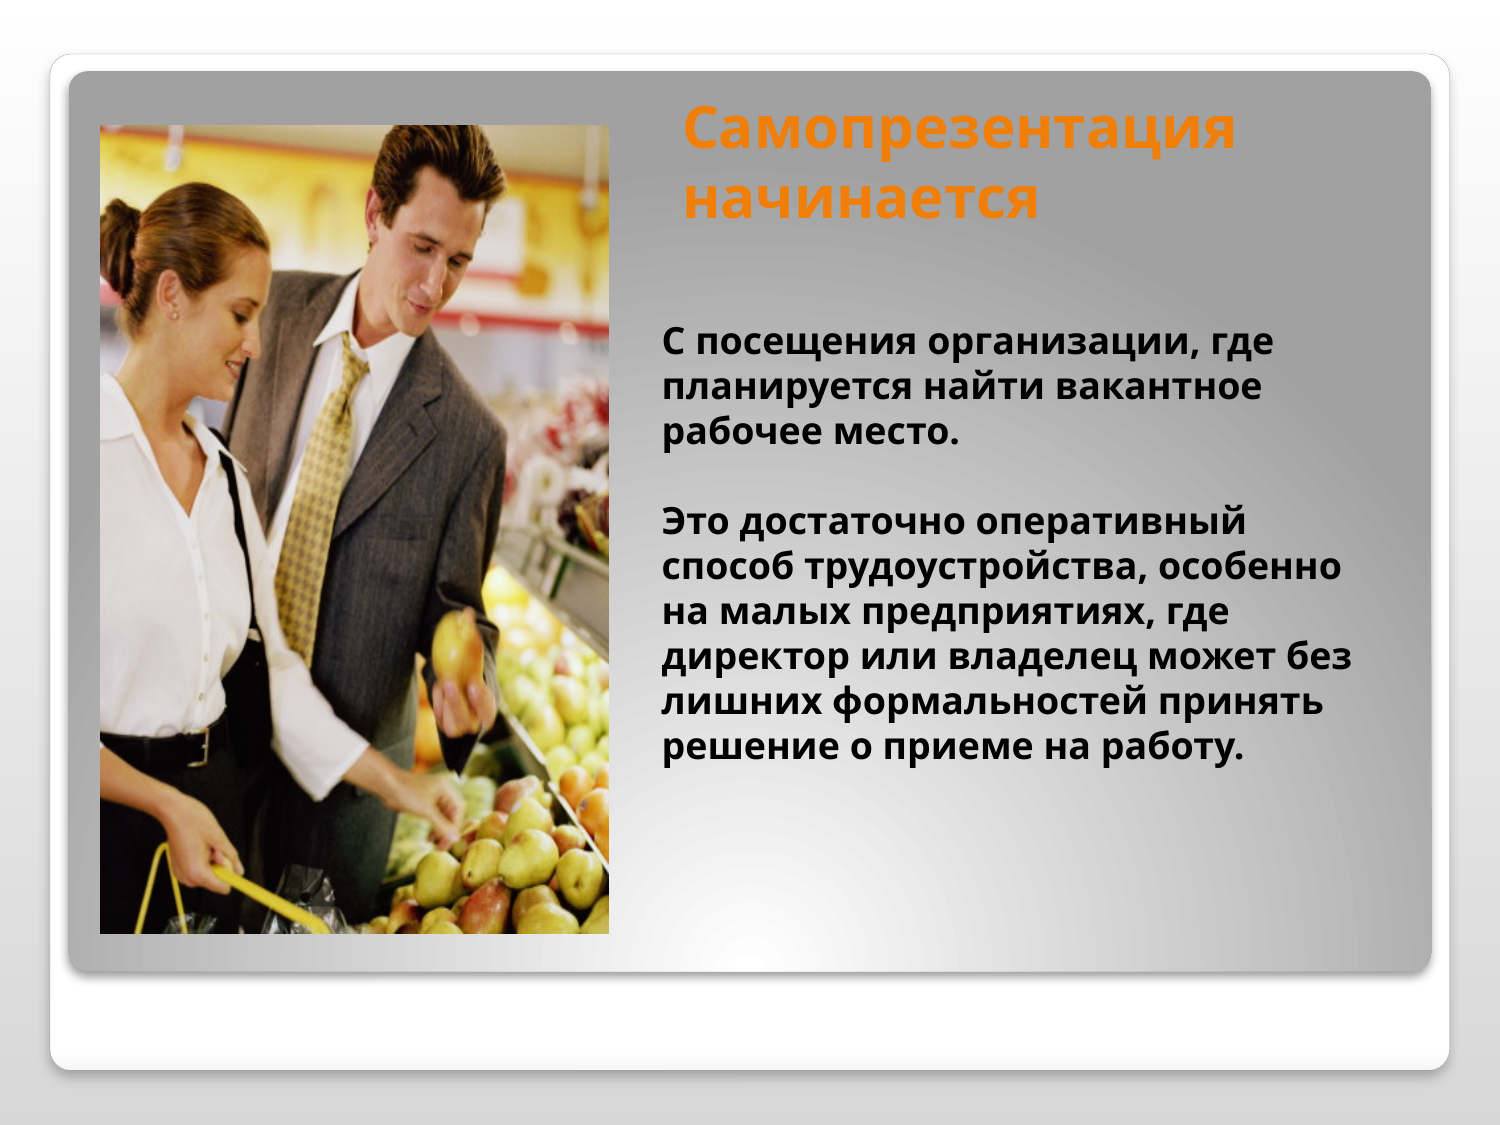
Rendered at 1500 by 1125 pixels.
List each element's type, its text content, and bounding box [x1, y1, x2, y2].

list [100, 125, 609, 935]
title Самопрезентация начинается [667, 87, 1397, 238]
list С посещения организации, где планируется найти вакантное рабочее место. Это достаточно оперативный способ трудоустройства, особенно на малых предприятиях, где директор или владелец может без лишних формальностей принять решение о приеме на работу. [643, 267, 1397, 953]
